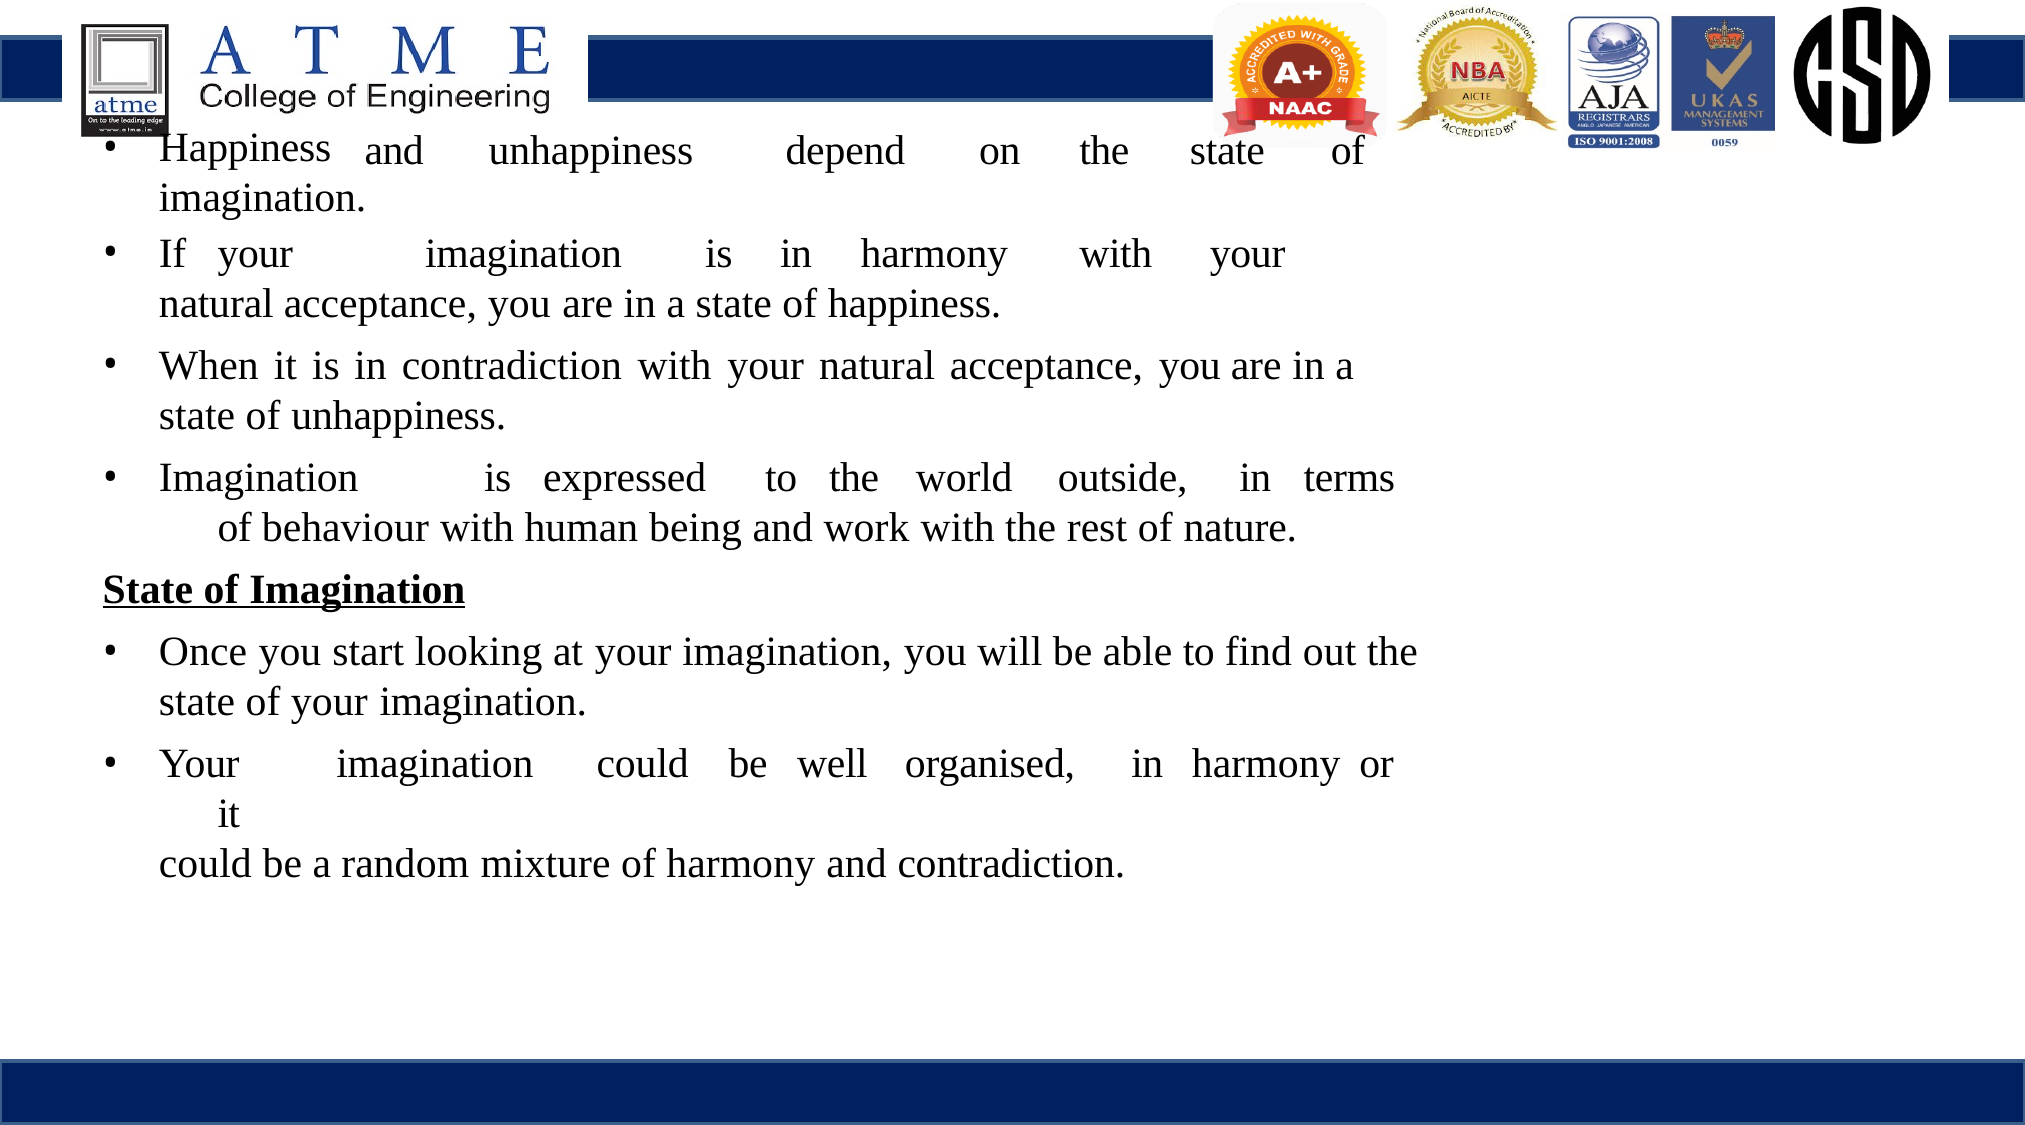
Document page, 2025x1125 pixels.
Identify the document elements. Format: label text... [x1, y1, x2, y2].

text_box If your imagination is in harmony with your natural acceptance, you are in a state of happiness. When it is in contradiction with your natural acceptance, you are in a state of unhappiness. Imagination is expressed to the world outside, in terms of behaviour with human being and work with the rest of nature. State of Imagination Once you start looking at your imagination, you will be able to find out the state of your imagination. Your imagination could be well organised, in harmony or it could be a random mixture of harmony and contradiction. [100, 223, 1426, 887]
picture [1212, 0, 1949, 150]
text_box and unhappiness depend on the state of [362, 120, 1373, 173]
text_box Happiness imagination. [100, 117, 413, 220]
picture [62, 0, 588, 157]
